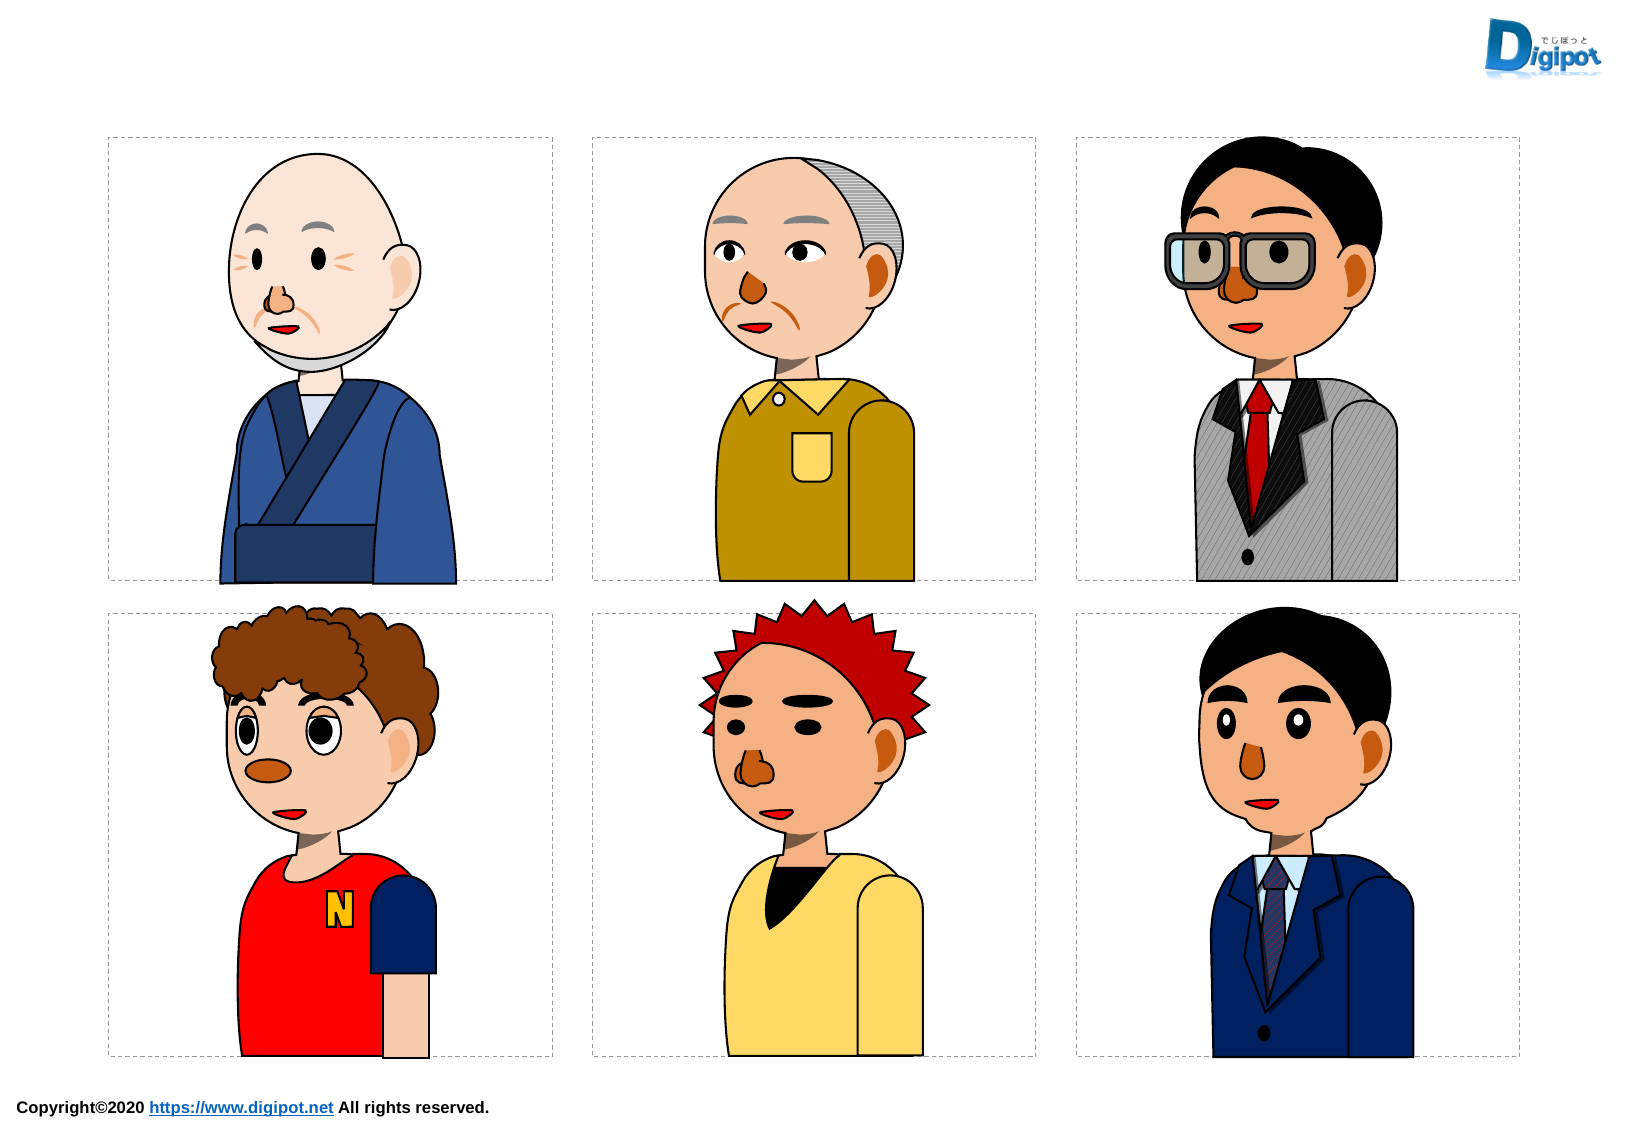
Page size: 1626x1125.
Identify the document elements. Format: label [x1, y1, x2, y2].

picture [1485, 18, 1602, 82]
text_box [1191, 588, 1414, 1058]
text_box [1163, 117, 1398, 581]
text_box [699, 588, 930, 1056]
text_box [212, 606, 439, 1059]
text_box [220, 153, 457, 584]
text_box [704, 157, 915, 581]
